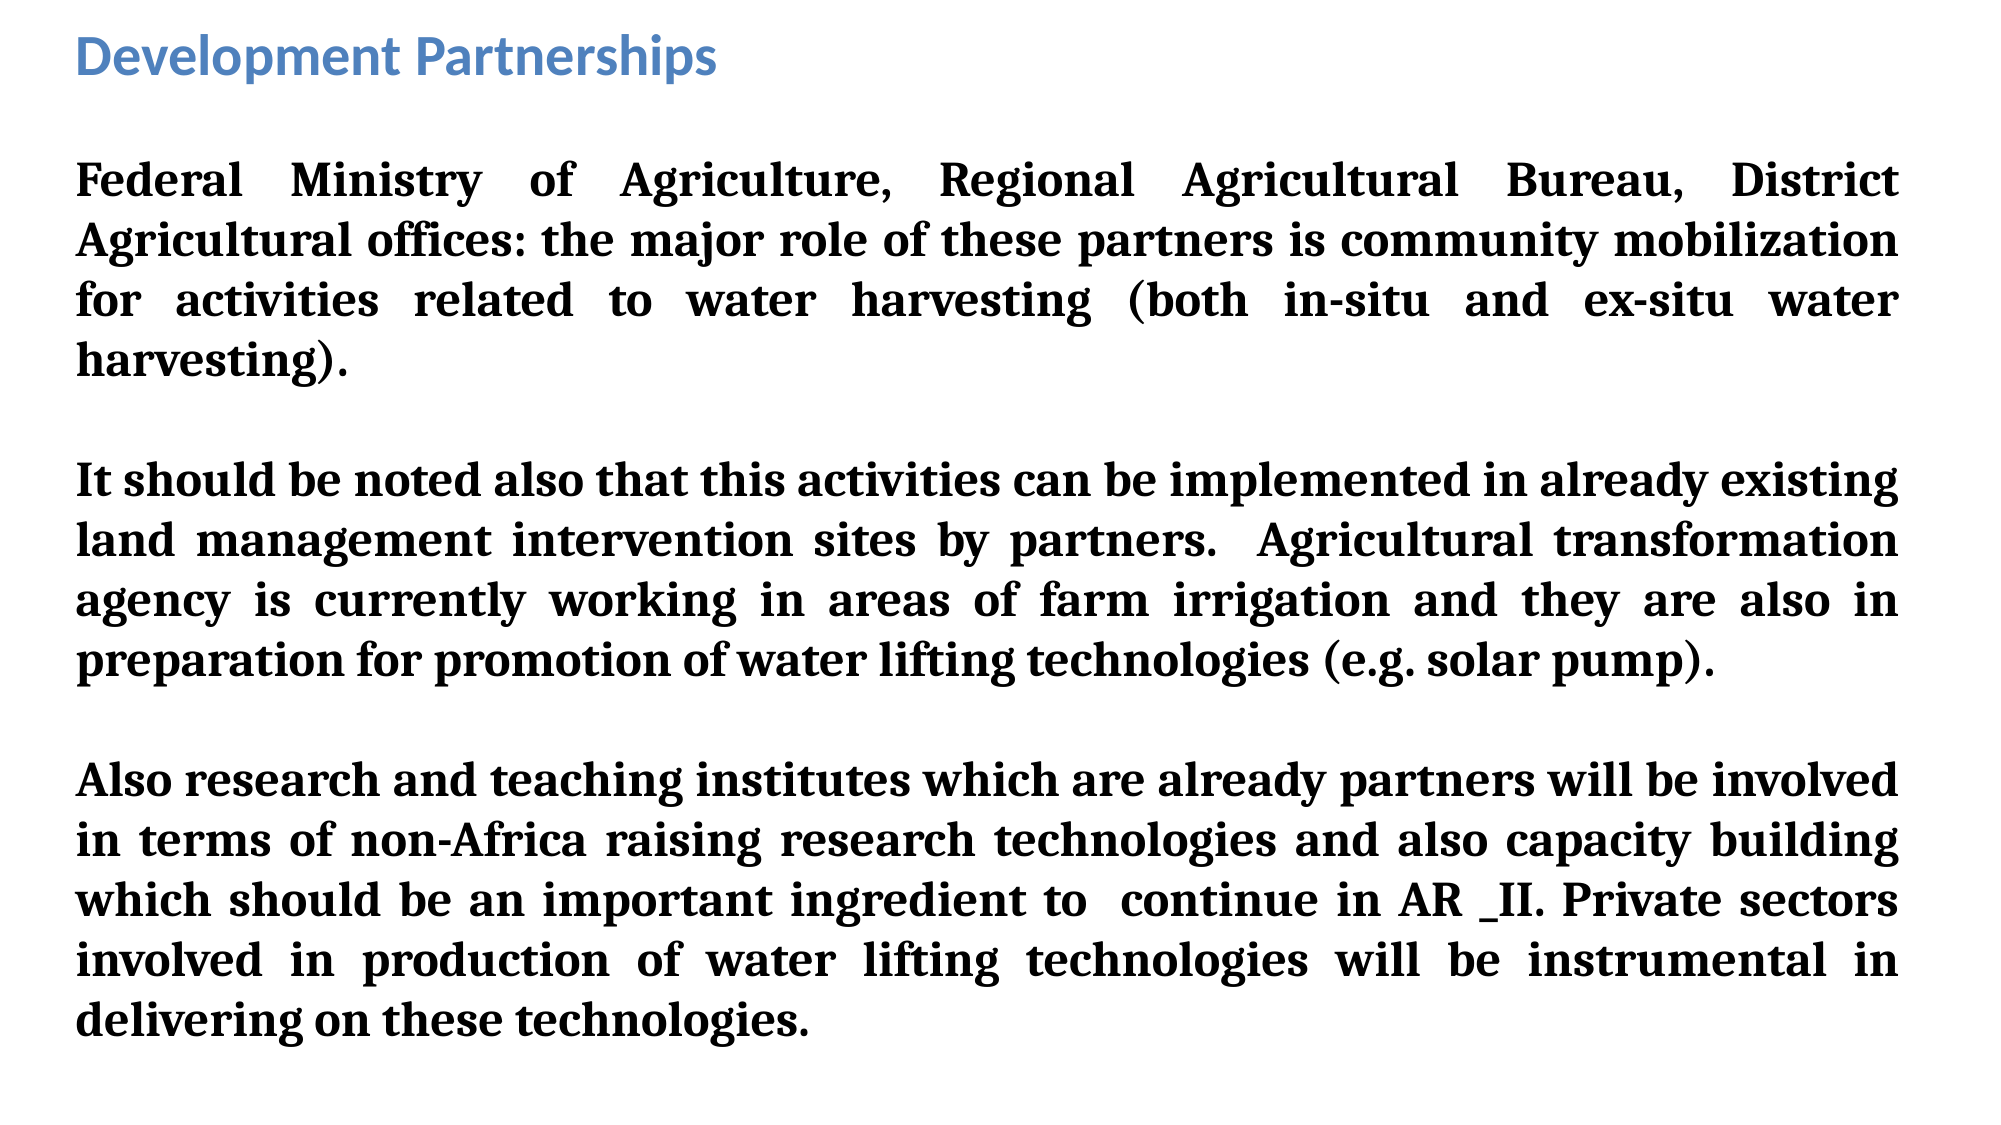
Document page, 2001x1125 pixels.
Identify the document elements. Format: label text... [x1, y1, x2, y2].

text_box Development Partnerships Federal Ministry of Agriculture, Regional Agricultural Bureau, District Agricultural offices: the major role of these partners is community mobilization for activities related to water harvesting (both in-situ and ex-situ water harvesting). It should be noted also that this activities can be implemented in already existing land management intervention sites by partners. Agricultural transformation agency is currently working in areas of farm irrigation and they are also in preparation for promotion of water lifting technologies (e.g. solar pump). Also research and teaching institutes which are already partners will be involved in terms of non-Africa raising research technologies and also capacity building which should be an important ingredient to continue in AR _II. Private sectors involved in production of water lifting technologies will be instrumental in delivering on these technologies. [60, 9, 1915, 1054]
